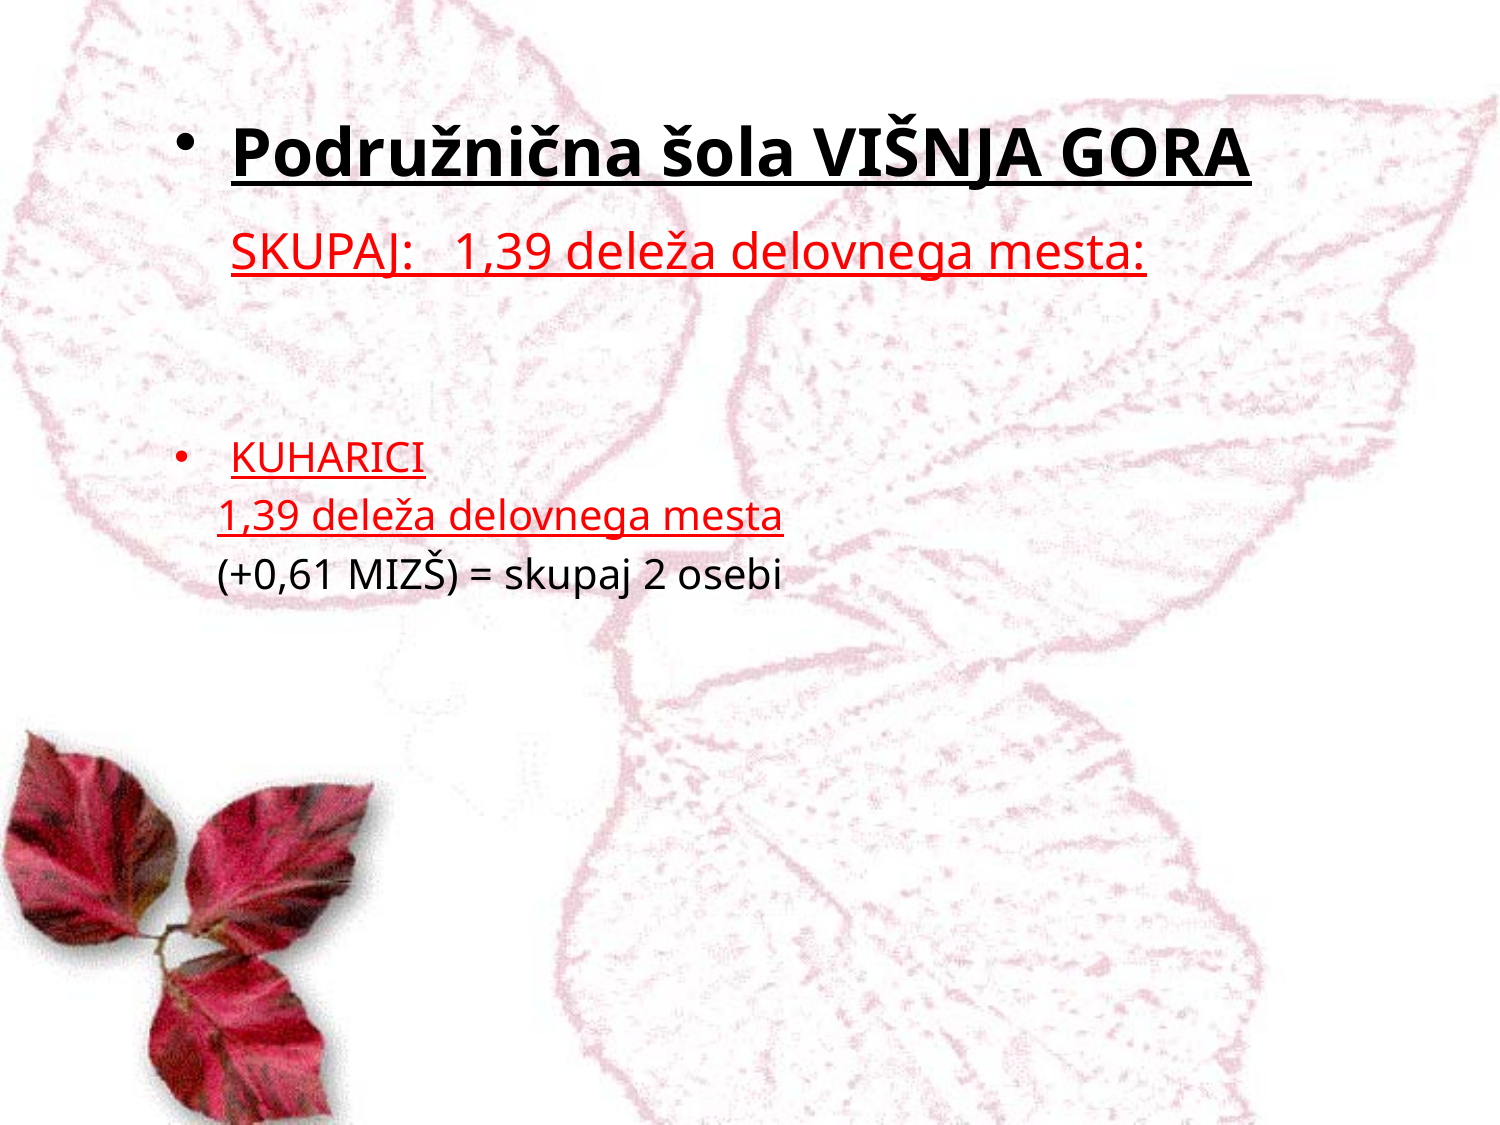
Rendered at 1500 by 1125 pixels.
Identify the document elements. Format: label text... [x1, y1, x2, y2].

list Podružnična šola VIŠNJA GORA SKUPAJ: 1,39 deleža delovnega mesta: KUHARICI 1,39 deleža delovnega mesta (+0,61 MIZŠ) = skupaj 2 osebi [159, 101, 1276, 1001]
picture [0, 0, 1500, 1125]
